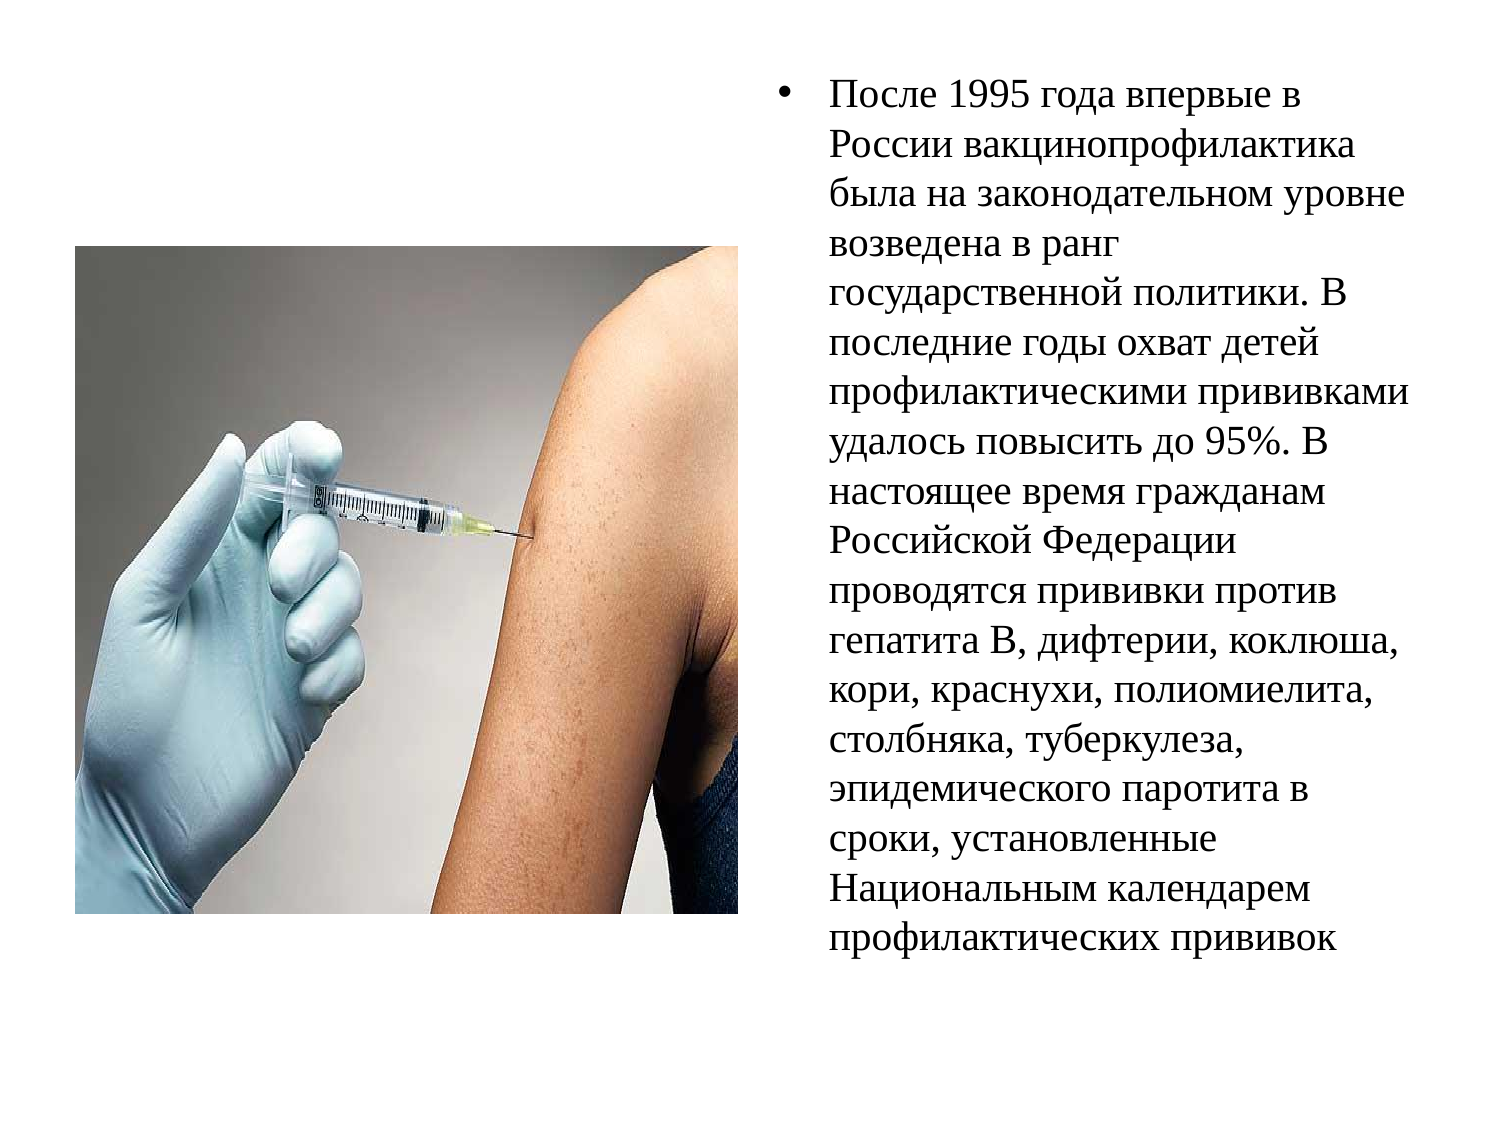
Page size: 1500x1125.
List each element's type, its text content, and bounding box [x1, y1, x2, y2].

list После 1995 года впервые в России вакцинопрофилактика была на законодательном уровне возведена в ранг государственной политики. В последние годы охват детей профилактическими прививками удалось повысить до 95%. В настоящее время гражданам Российской Федерации проводятся прививки против гепатита В, дифтерии, коклюша, кори, краснухи, полиомиелита, столбняка, туберкулеза, эпидемического паротита в сроки, установленные Национальным календарем профилактических прививок [762, 58, 1425, 1005]
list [74, 245, 738, 915]
